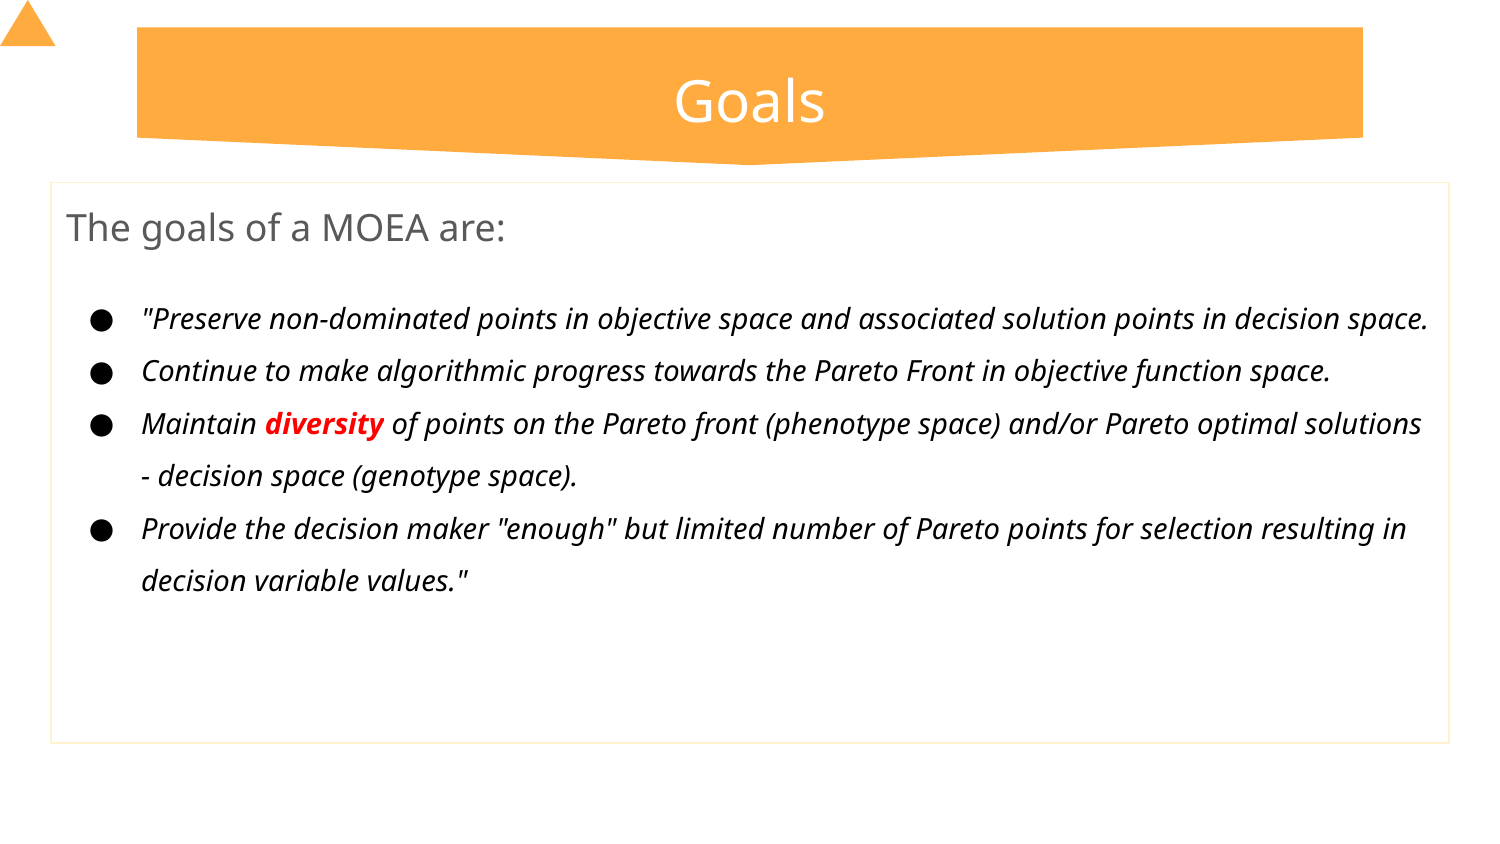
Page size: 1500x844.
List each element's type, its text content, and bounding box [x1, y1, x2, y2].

title Goals [51, 49, 1449, 144]
text_box [279, 144, 1221, 166]
text_box [0, 0, 56, 47]
list The goals of a MOEA are: "Preserve non-dominated points in objective space and associated solution points in decision space. Continue to make algorithmic progress towards the Pareto Front in objective function space. Maintain diversity of points on the Pareto front (phenotype space) and/or Pareto optimal solutions - decision space (genotype space). Provide the decision maker "enough" but limited number of Pareto points for selection resulting in decision variable values." [51, 182, 1449, 744]
text_box [137, 27, 1363, 49]
